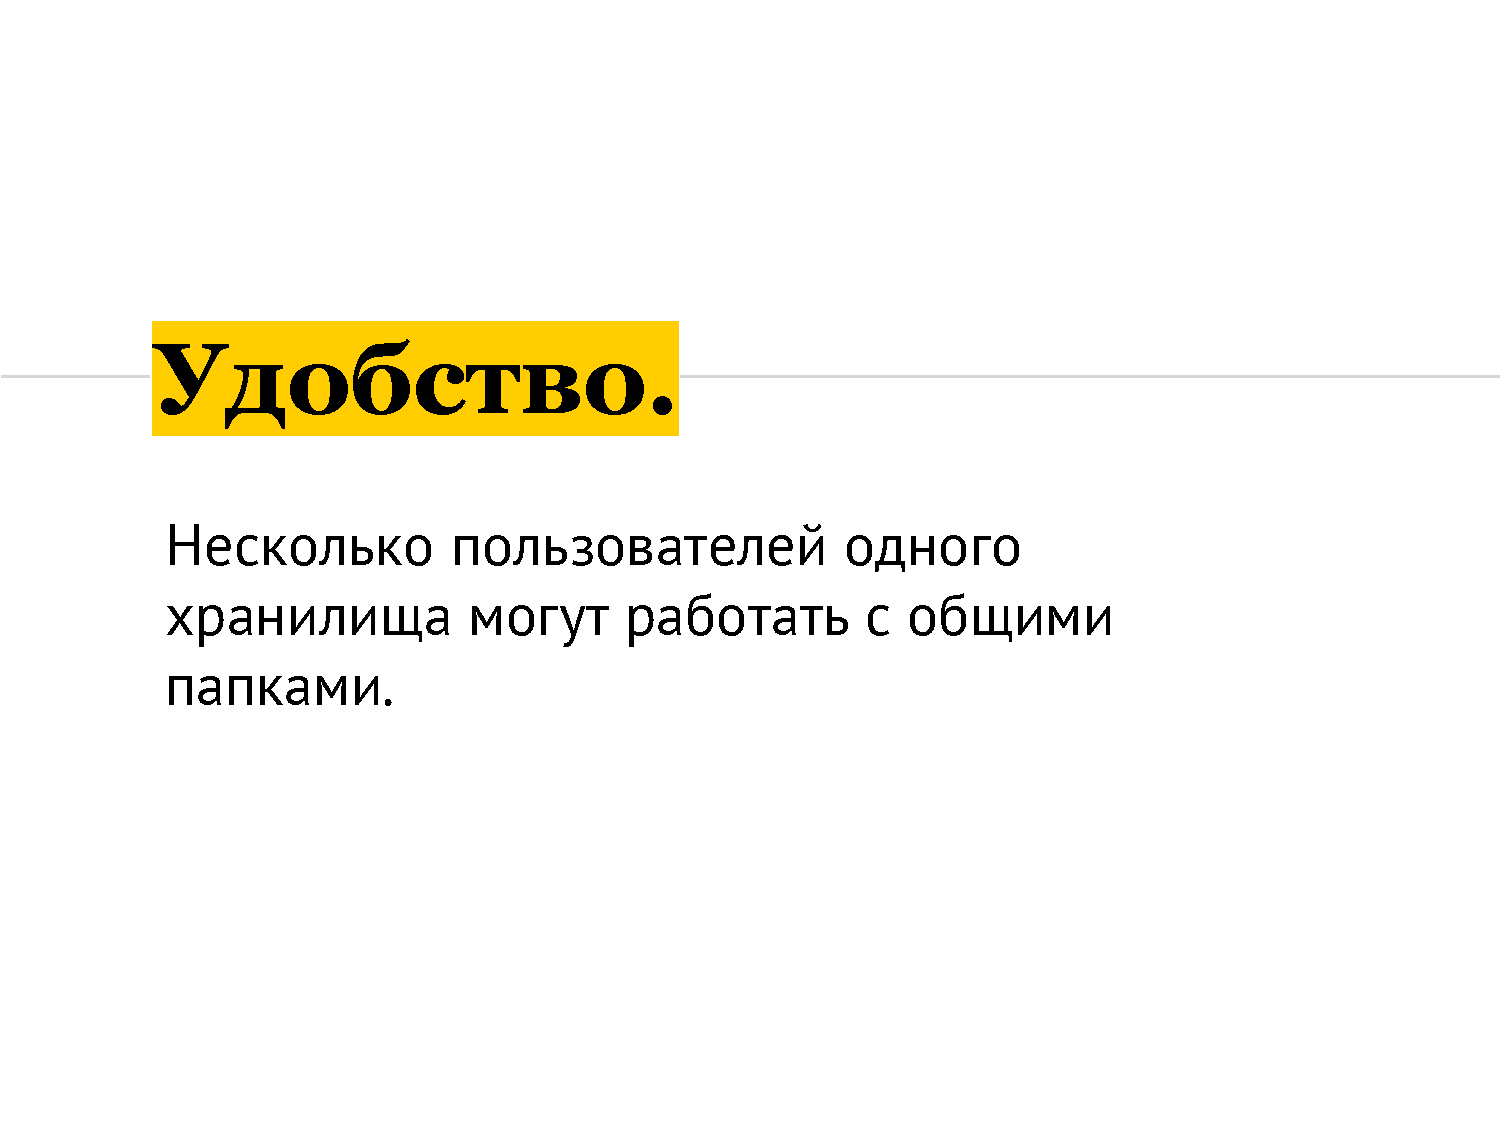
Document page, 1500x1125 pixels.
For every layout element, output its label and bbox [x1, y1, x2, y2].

picture [0, 141, 1500, 987]
